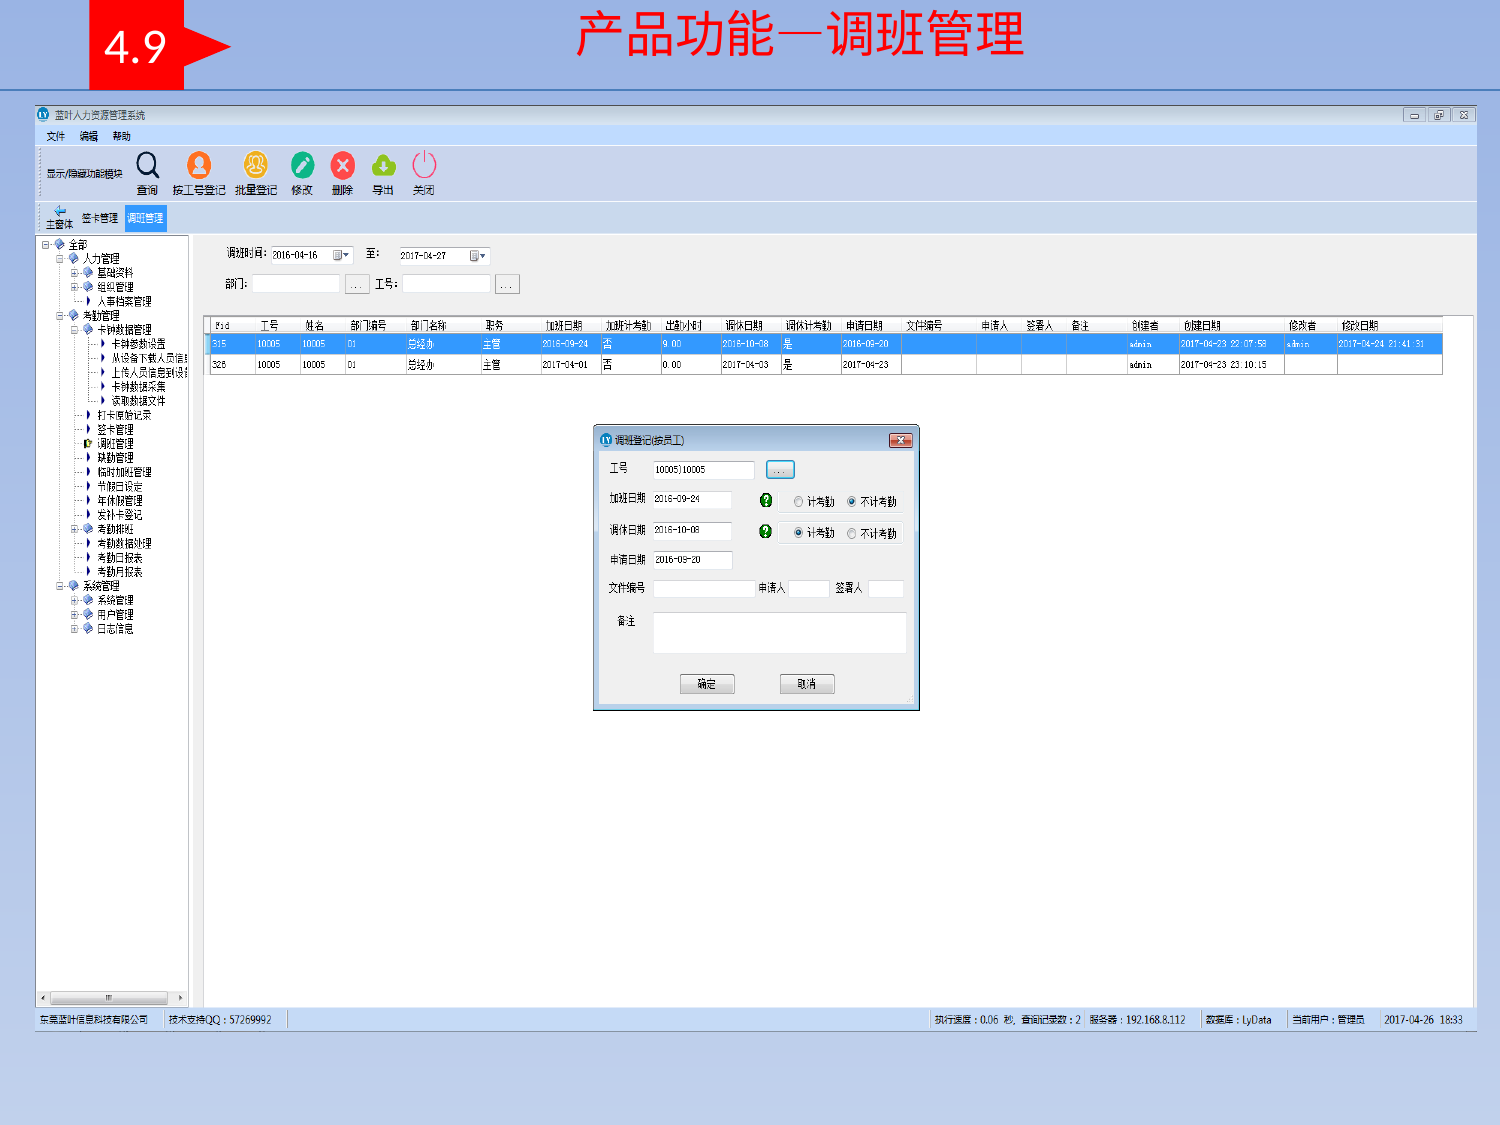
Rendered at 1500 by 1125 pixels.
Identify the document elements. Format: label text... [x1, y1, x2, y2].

picture [34, 105, 1477, 1032]
text_box 4.9 [89, 6, 182, 81]
text_box 产品功能—调班管理 [561, 0, 1081, 71]
text_box [87, 0, 186, 89]
text_box [182, 24, 234, 70]
